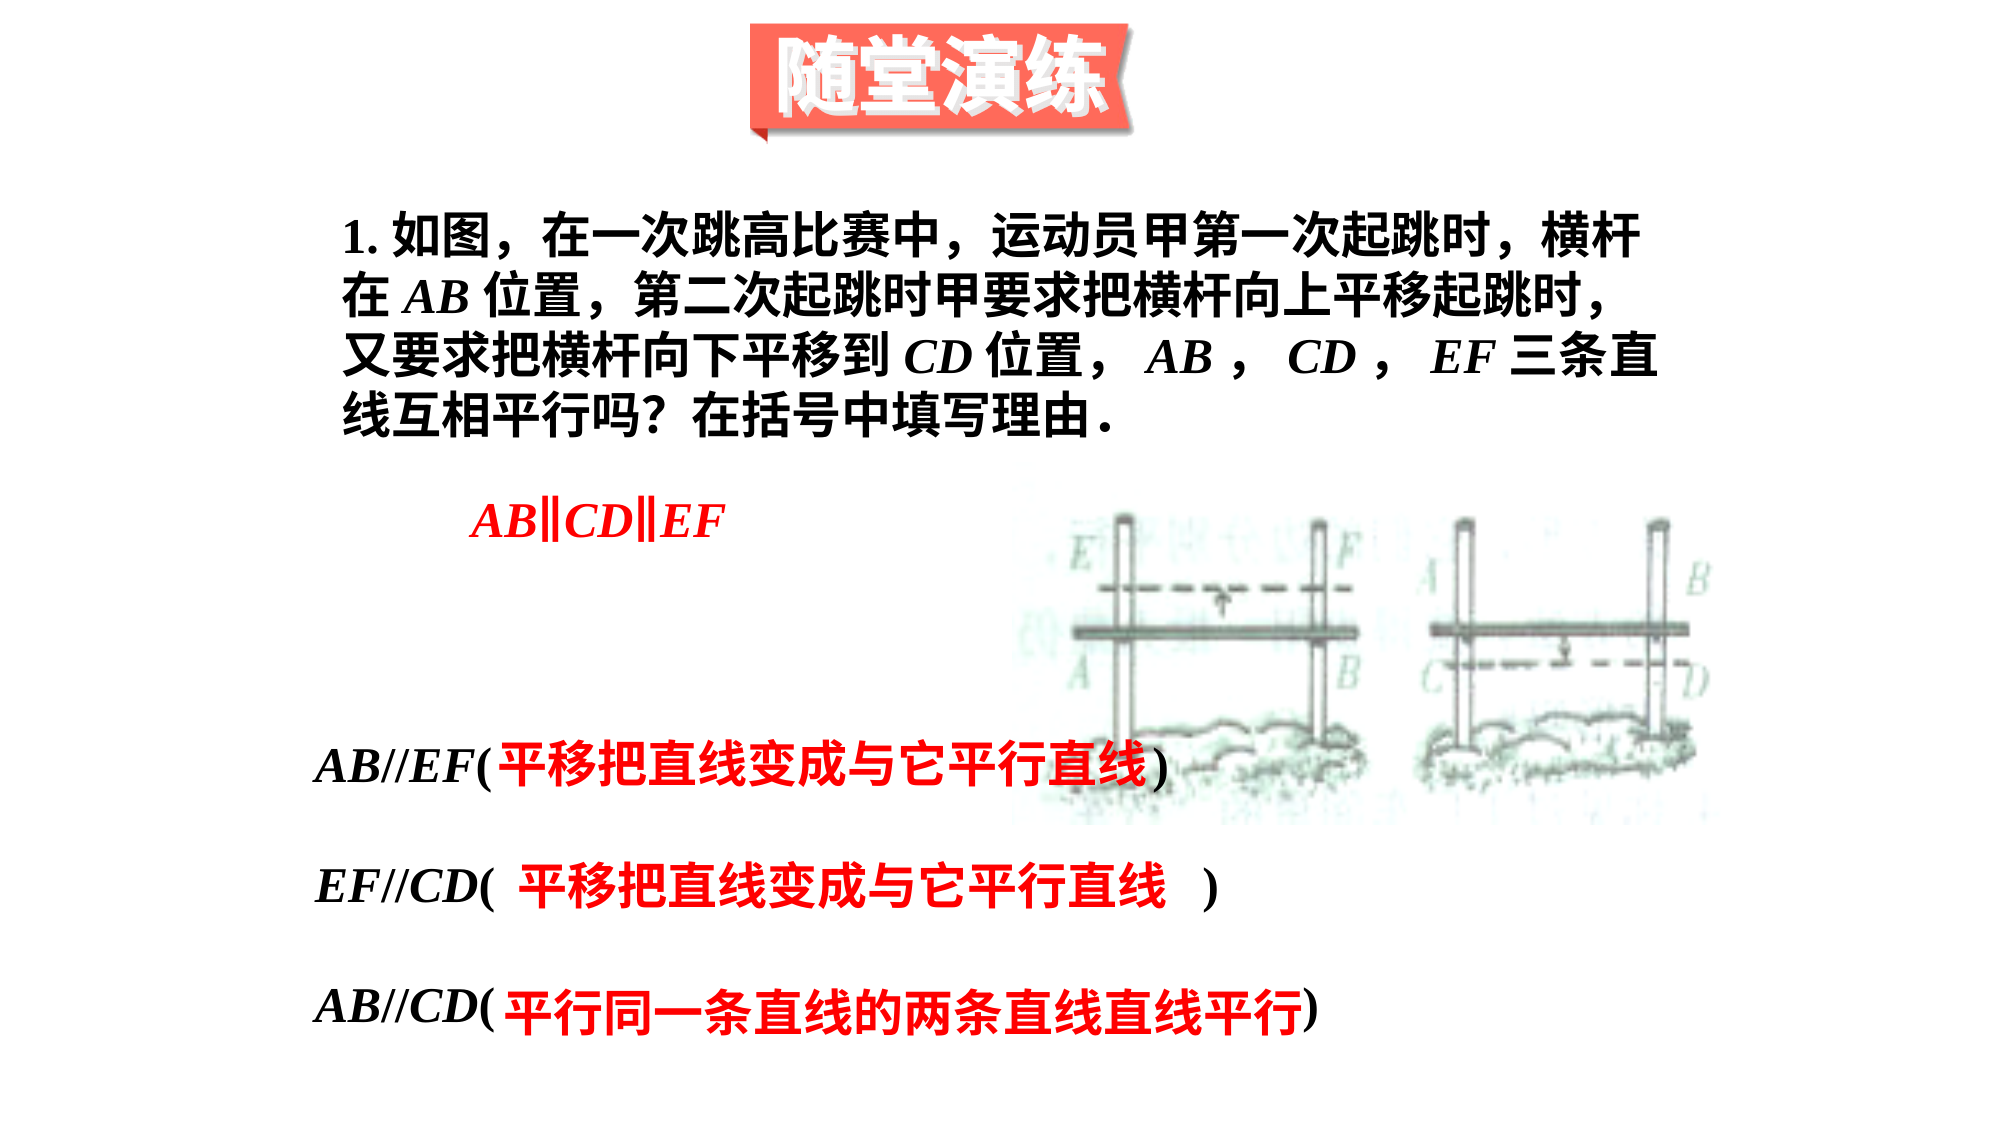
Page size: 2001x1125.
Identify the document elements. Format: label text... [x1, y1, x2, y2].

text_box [740, 0, 1188, 225]
text_box AB//EF( ) EF//CD( ) AB//CD( ) [299, 724, 1697, 1040]
text_box 平移把直线变成与它平行直线 [502, 847, 1279, 922]
text_box 平移把直线变成与它平行直线 [482, 724, 1012, 800]
text_box 平行同一条直线的两条直线直线平行 [488, 973, 1387, 1049]
picture [1012, 462, 1750, 825]
text_box AB∥CD∥EF [456, 479, 844, 555]
text_box 1.如图，在一次跳高比赛中，运动员甲第一次起跳时，横杆在AB位置，第二次起跳时甲要求把横杆向上平移起跳时，又要求把横杆向下平移到CD位置，AB，CD，EF三条直线互相平行吗？在括号中填写理由． [326, 196, 1677, 452]
